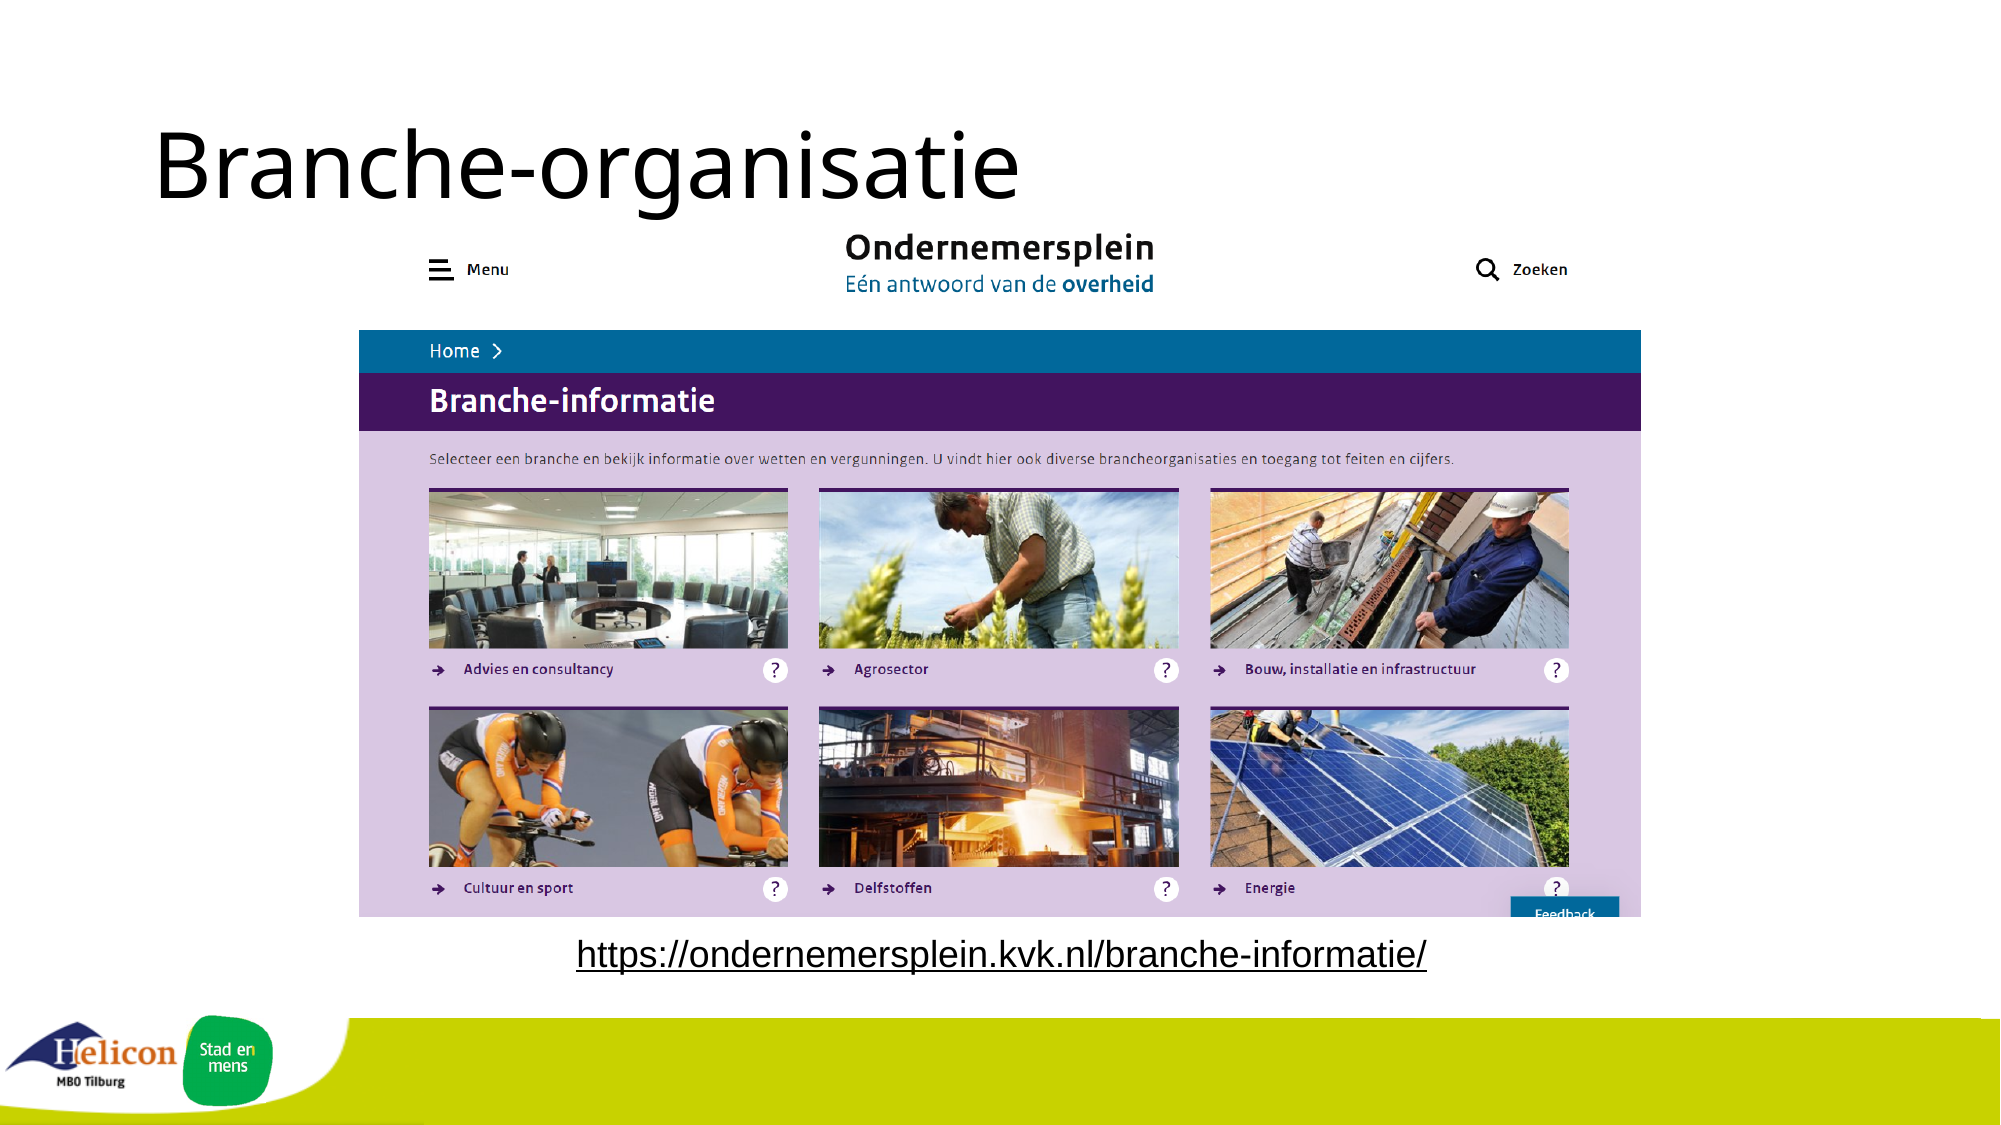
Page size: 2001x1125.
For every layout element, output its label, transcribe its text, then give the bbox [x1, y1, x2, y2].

title Branche-organisatie [137, 59, 1863, 278]
picture [359, 374, 1641, 917]
text_box https://ondernemersplein.kvk.nl/branche-informatie/ [446, 922, 1568, 983]
picture [359, 227, 1641, 329]
picture [0, 1013, 424, 1125]
